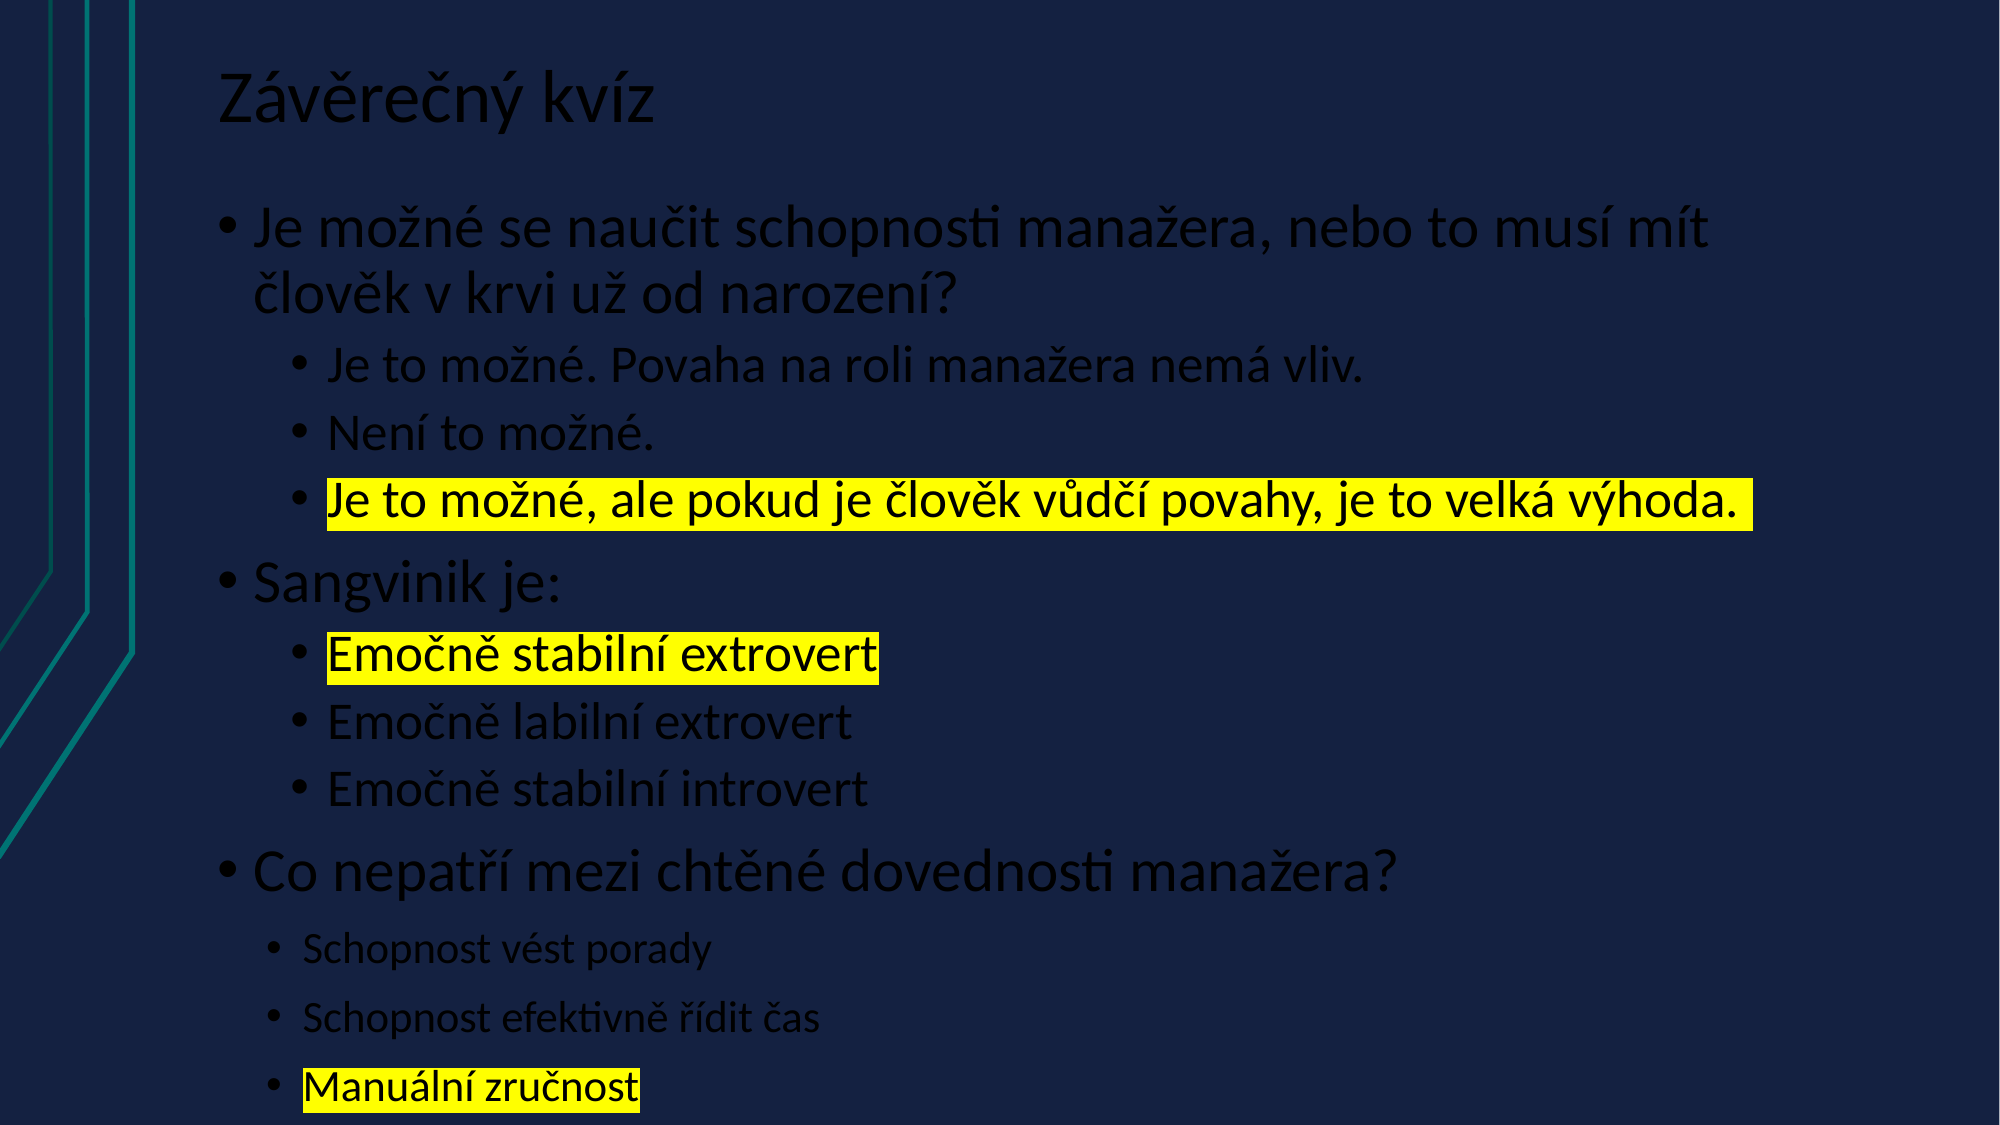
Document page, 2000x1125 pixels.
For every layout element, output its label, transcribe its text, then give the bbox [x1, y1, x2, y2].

list Je možné se naučit schopnosti manažera, nebo to musí mít člověk v krvi už od narození? Je to možné. Povaha na roli manažera nemá vliv. Není to možné. Je to možné, ale pokud je člověk vůdčí povahy, je to velká výhoda. Sangvinik je: Emočně stabilní extrovert Emočně labilní extrovert Emočně stabilní introvert Co nepatří mezi chtěné dovednosti manažera? Schopnost vést porady Schopnost efektivně řídit čas Manuální zručnost [197, 184, 1827, 1125]
title Závěrečný kvíz [198, 0, 1898, 149]
